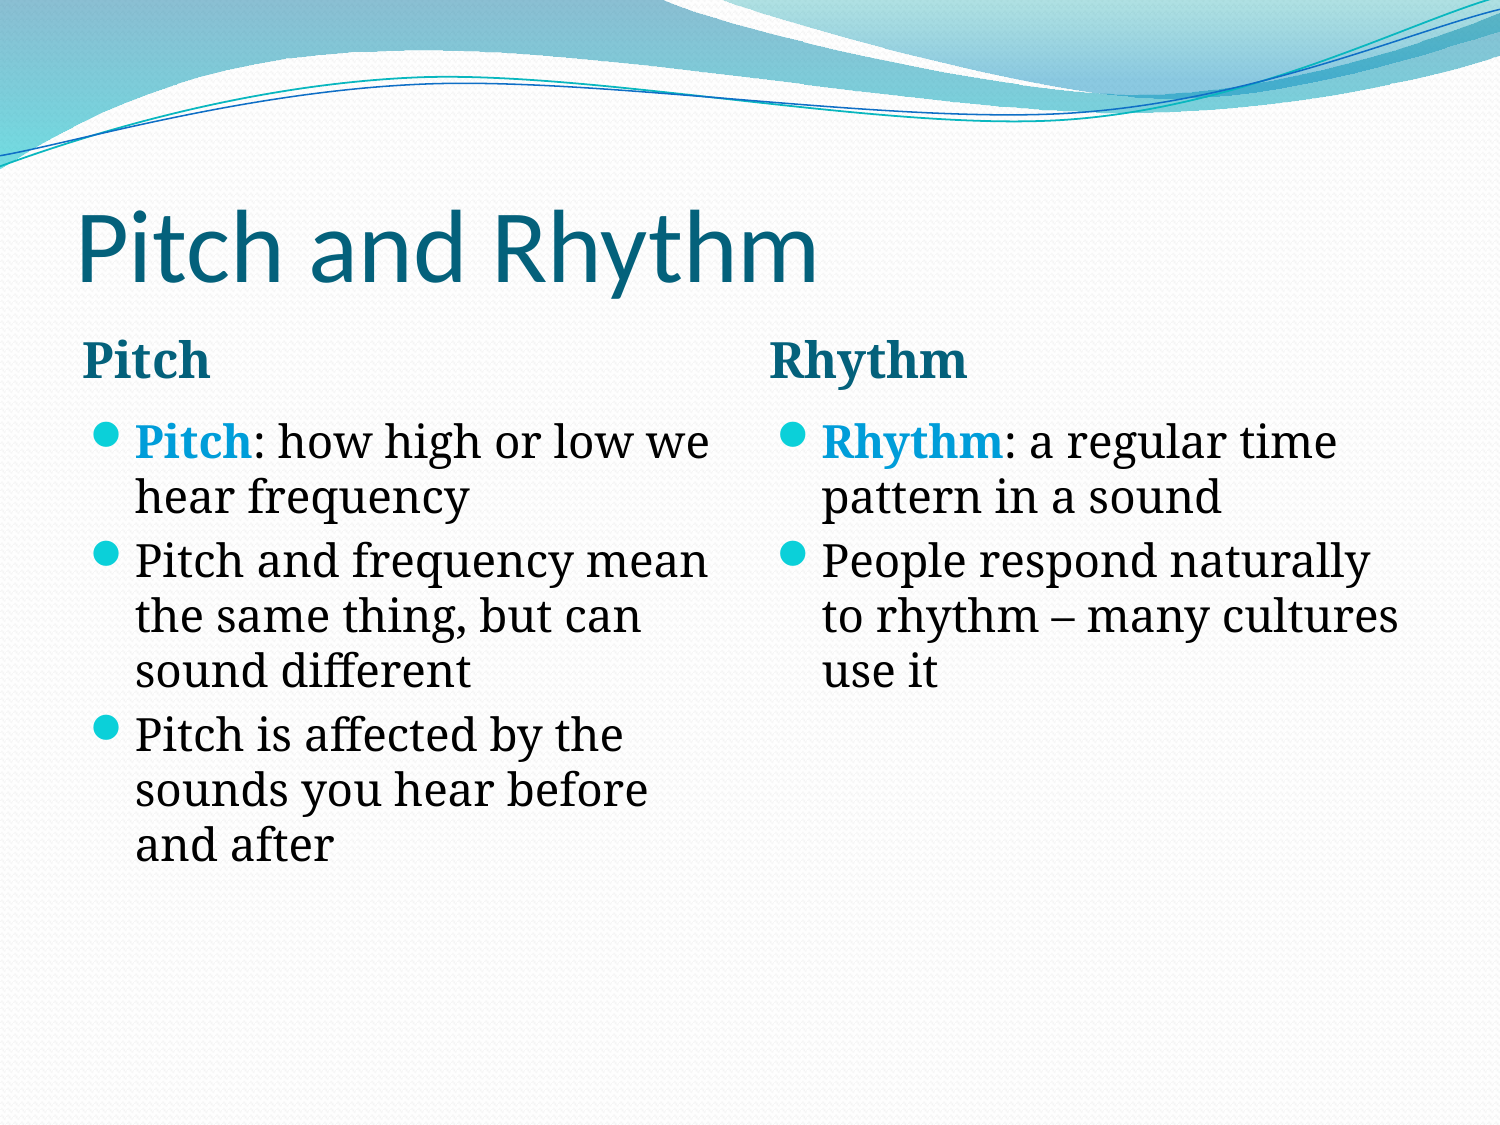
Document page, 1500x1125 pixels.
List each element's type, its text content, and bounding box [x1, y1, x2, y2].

title Pitch and Rhythm [75, 115, 1425, 303]
list Rhythm [761, 305, 1425, 412]
list Rhythm: a regular time pattern in a sound People respond naturally to rhythm – many cultures use it [761, 412, 1425, 1044]
list Pitch: how high or low we hear frequency Pitch and frequency mean the same thing, but can sound different Pitch is affected by the sounds you hear before and after [75, 412, 738, 1044]
list Pitch [75, 304, 738, 412]
